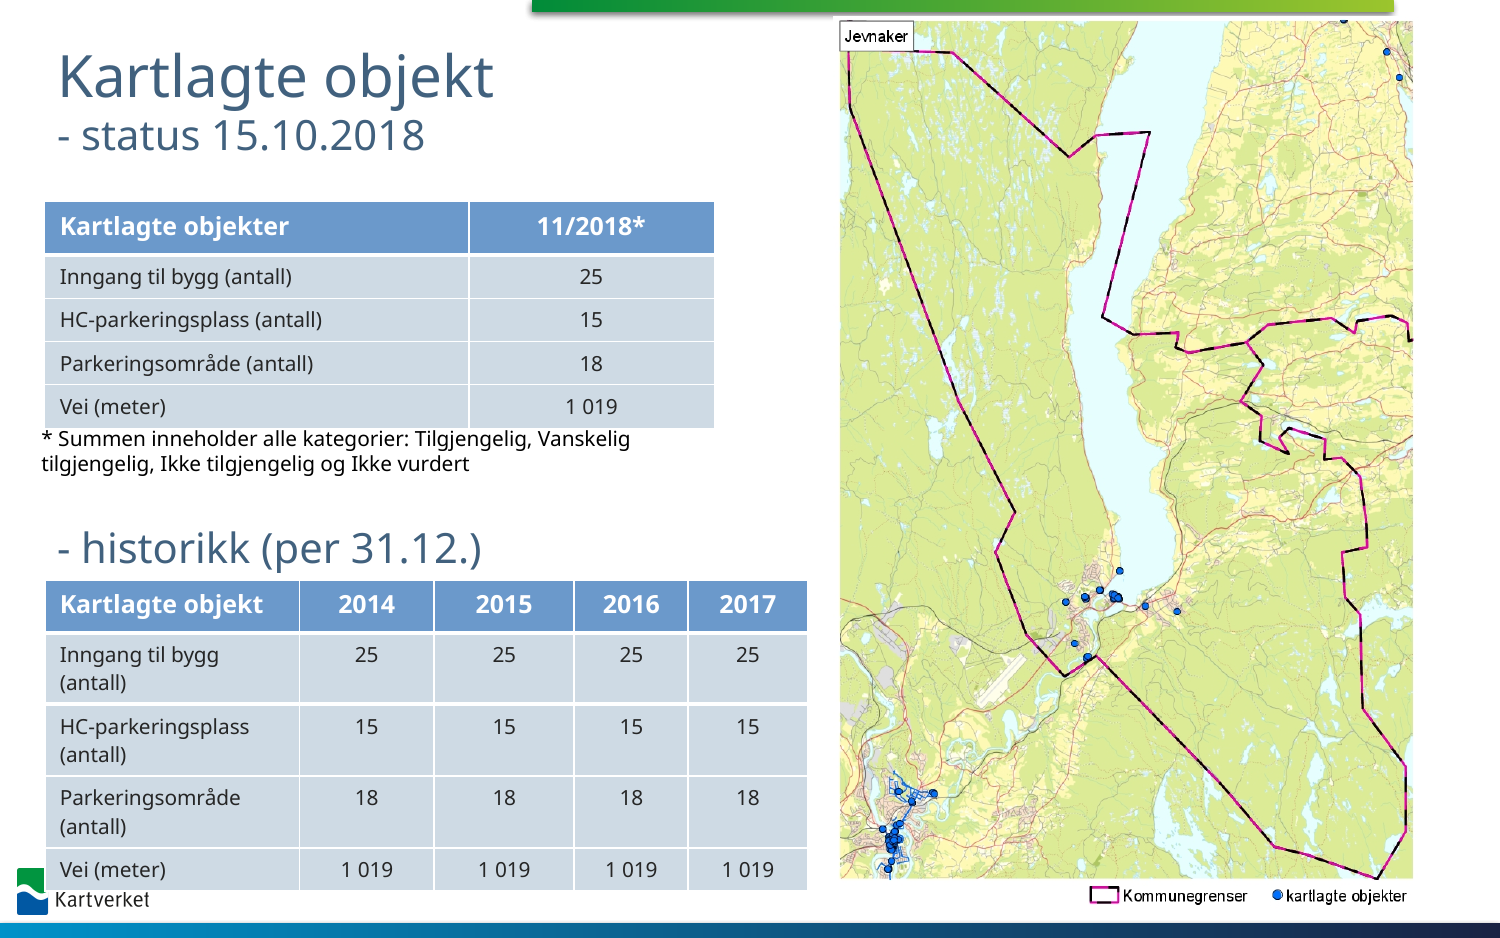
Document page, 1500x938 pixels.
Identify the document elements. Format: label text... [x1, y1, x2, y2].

table_cell 18 [435, 777, 573, 847]
table_header 2014 [300, 581, 433, 631]
picture [833, 16, 1419, 913]
table_cell Vei (meter) [45, 385, 468, 417]
table_cell 15 [470, 299, 714, 341]
table_cell 1 019 [470, 385, 714, 428]
table_header Kartlagte objekt [46, 581, 299, 631]
table_cell Parkeringsområde (antall) [45, 342, 468, 384]
table_cell 15 [689, 706, 807, 775]
table_cell HC-parkeringsplass (antall) [46, 706, 299, 775]
text_box * Summen inneholder alle kategorier: Tilgjengelig, Vanskelig tilgjengelig, Ikke tilgjengelig og Ikke vurdert [26, 417, 711, 483]
table_cell 25 [470, 257, 714, 298]
table_cell Inngang til bygg (antall) [45, 257, 468, 298]
table_cell 1 019 [689, 849, 807, 890]
table_header Kartlagte objekter [45, 202, 468, 253]
table_cell 18 [575, 777, 687, 847]
table_cell Inngang til bygg (antall) [46, 635, 299, 702]
table_cell 1 019 [575, 849, 687, 890]
table_cell Parkeringsområde (antall) [46, 777, 299, 847]
table_header 2017 [689, 581, 807, 631]
table_cell Vei (meter) [46, 849, 299, 890]
text_box - historikk (per 31.12.) [42, 496, 828, 580]
table_cell 15 [435, 706, 573, 775]
table_cell 18 [470, 342, 714, 384]
table_header 11/2018* [470, 202, 714, 253]
table_cell 18 [300, 777, 433, 847]
table_cell 18 [689, 777, 807, 847]
table_cell 25 [435, 635, 573, 702]
table_header 2016 [575, 581, 687, 631]
table_cell 25 [300, 635, 433, 702]
table_cell 25 [575, 635, 687, 702]
table_cell 1 019 [300, 849, 433, 890]
table_cell HC-parkeringsplass (antall) [45, 299, 468, 341]
table_cell 25 [689, 635, 807, 702]
text_box Kartlagte objekt - status 15.10.2018 [42, 24, 828, 167]
table_cell 15 [300, 706, 433, 775]
table_header 2015 [435, 581, 573, 631]
table_cell 1 019 [435, 849, 573, 890]
table_cell 15 [575, 706, 687, 775]
